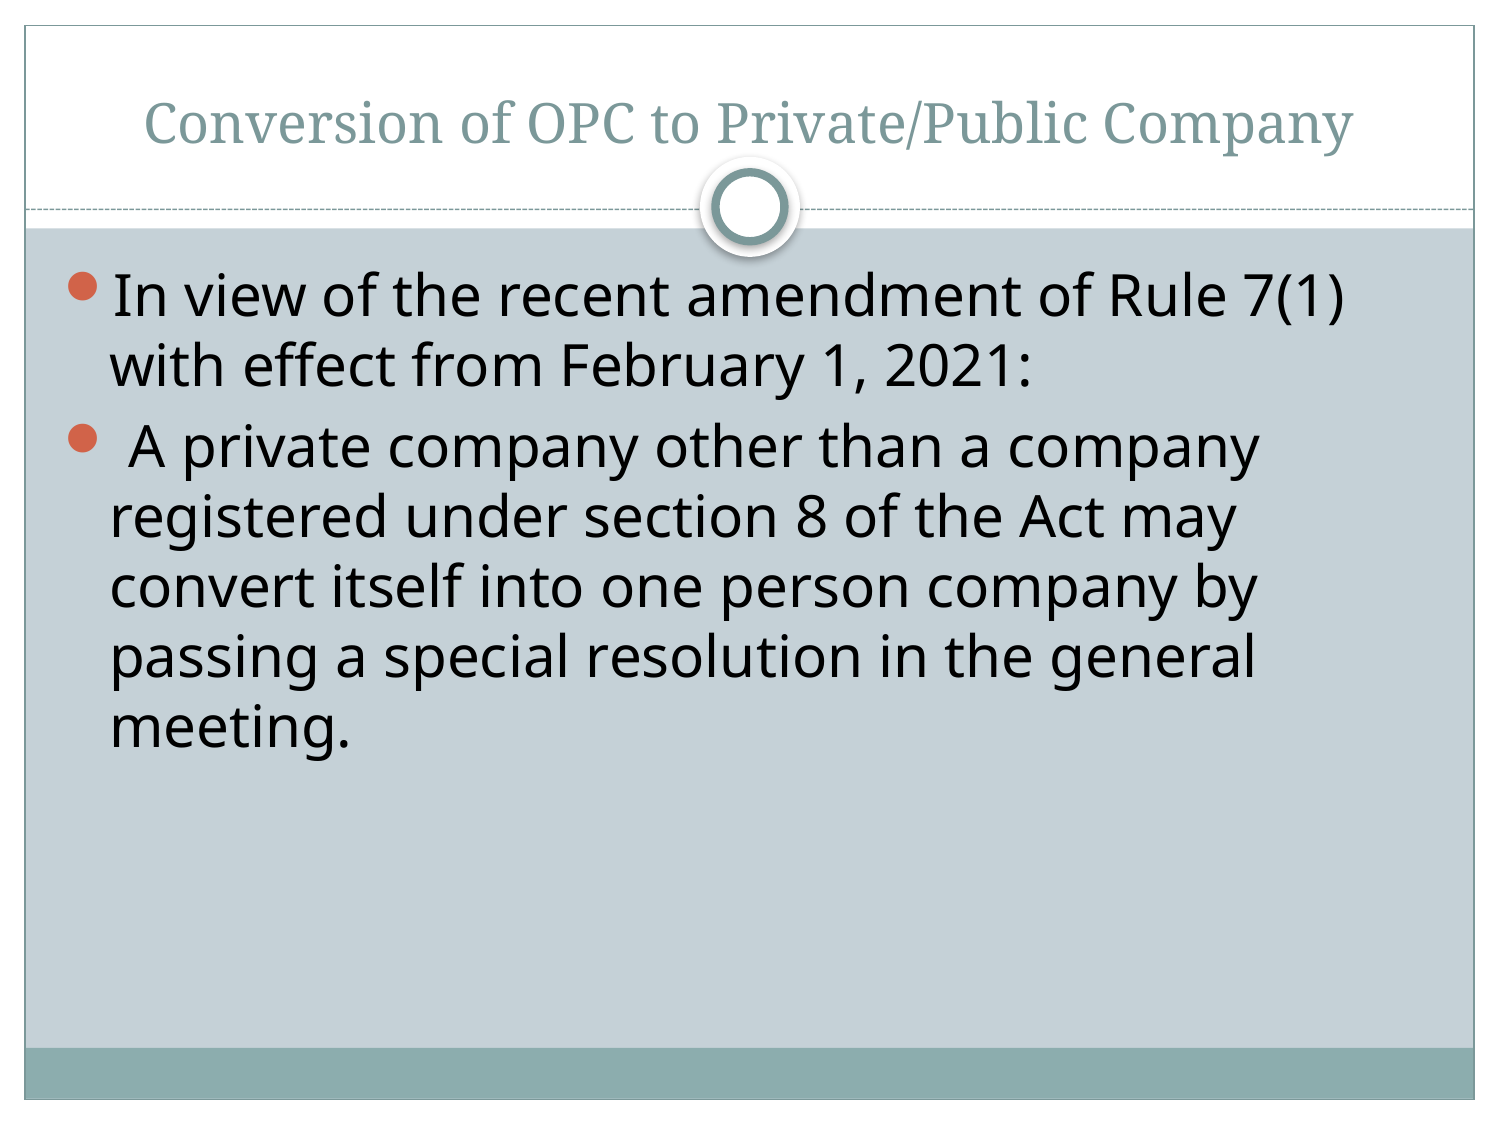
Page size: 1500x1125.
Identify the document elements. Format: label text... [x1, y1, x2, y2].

list In view of the recent amendment of Rule 7(1) with effect from February 1, 2021: A private company other than a company registered under section 8 of the Act may convert itself into one person company by passing a special resolution in the general meeting. [49, 250, 1445, 1001]
title Conversion of OPC to Private/Public Company [49, 37, 1450, 162]
